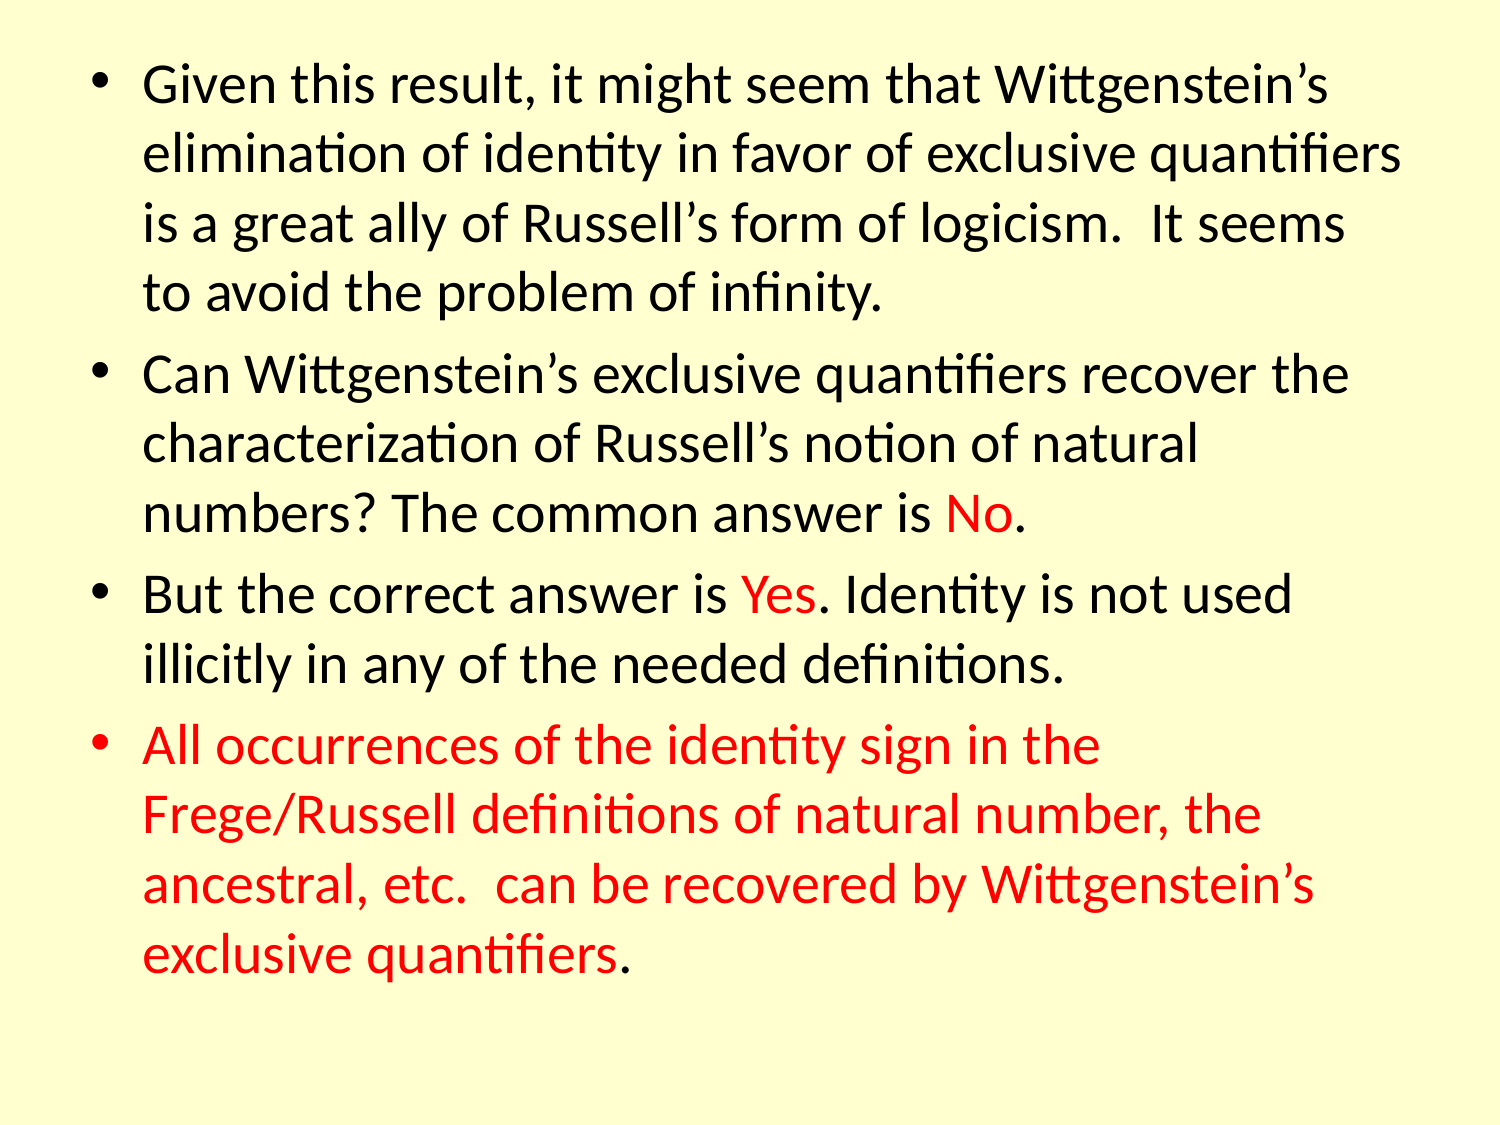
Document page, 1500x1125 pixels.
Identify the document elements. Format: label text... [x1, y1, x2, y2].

list Given this result, it might seem that Wittgenstein’s elimination of identity in favor of exclusive quantifiers is a great ally of Russell’s form of logicism. It seems to avoid the problem of infinity. Can Wittgenstein’s exclusive quantifiers recover the characterization of Russell’s notion of natural numbers? The common answer is No. But the correct answer is Yes. Identity is not used illicitly in any of the needed definitions. All occurrences of the identity sign in the Frege/Russell definitions of natural number, the ancestral, etc. can be recovered by Wittgenstein’s exclusive quantifiers. [75, 37, 1425, 1005]
